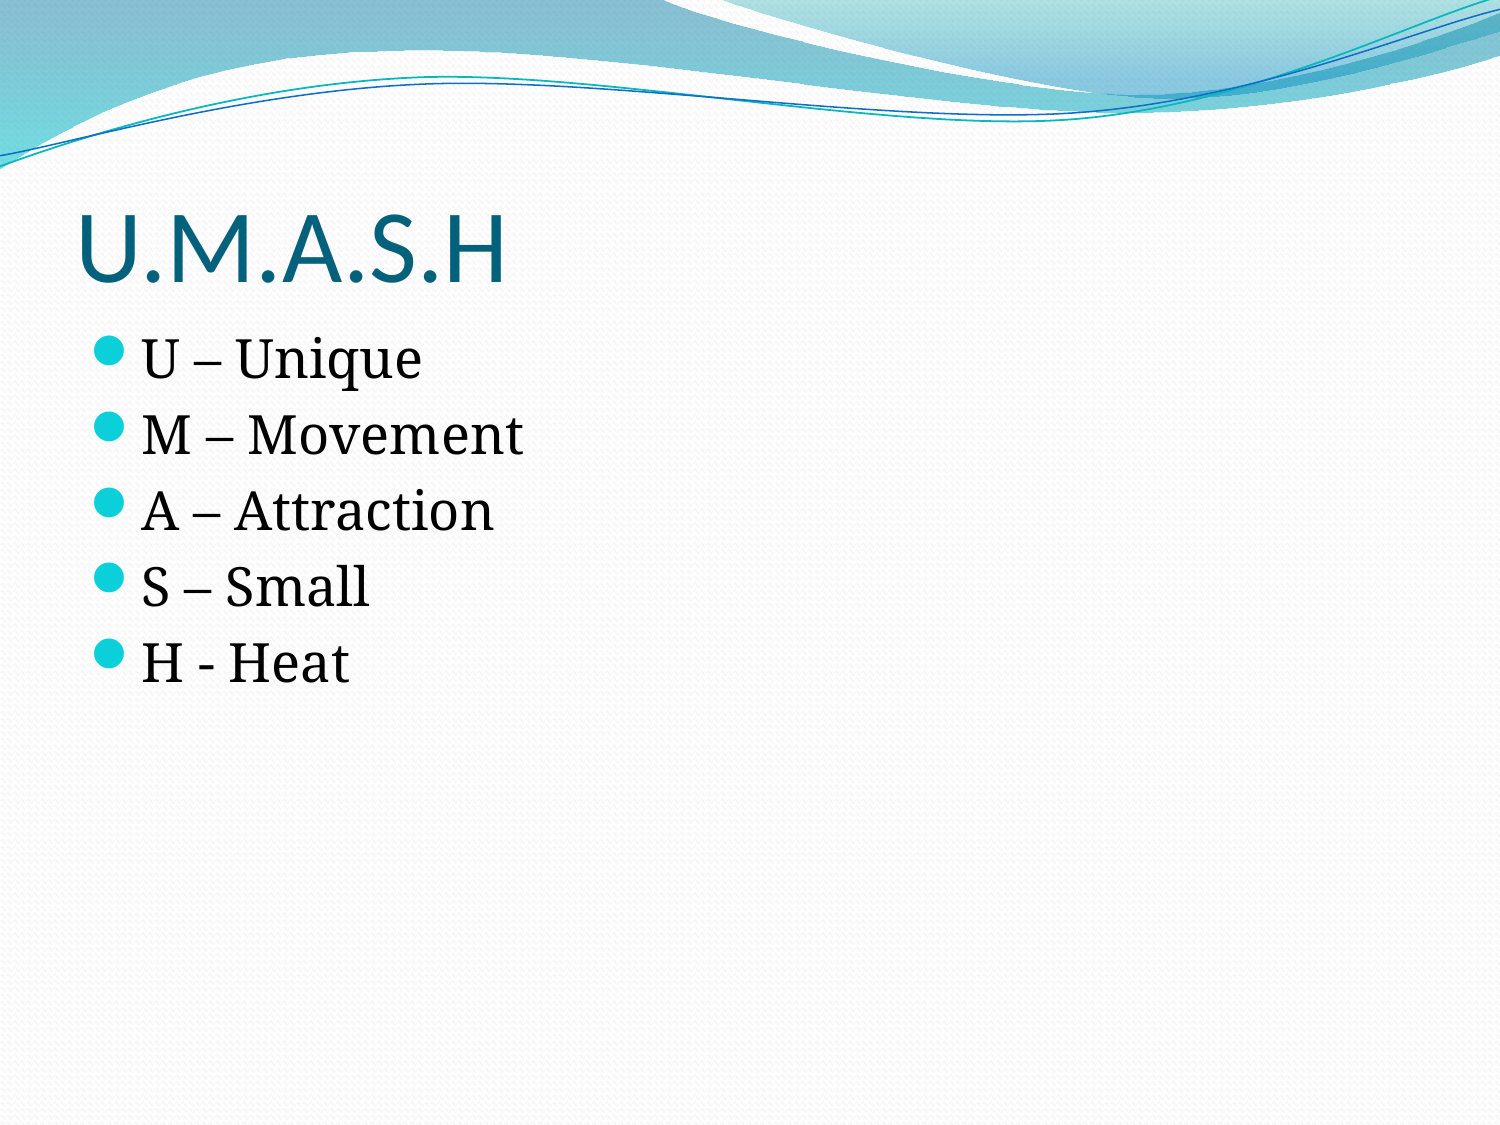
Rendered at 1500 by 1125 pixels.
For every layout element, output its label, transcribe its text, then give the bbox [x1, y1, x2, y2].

list U – Unique M – Movement A – Attraction S – Small H - Heat [75, 317, 1425, 1038]
title U.M.A.S.H [75, 115, 1425, 303]
